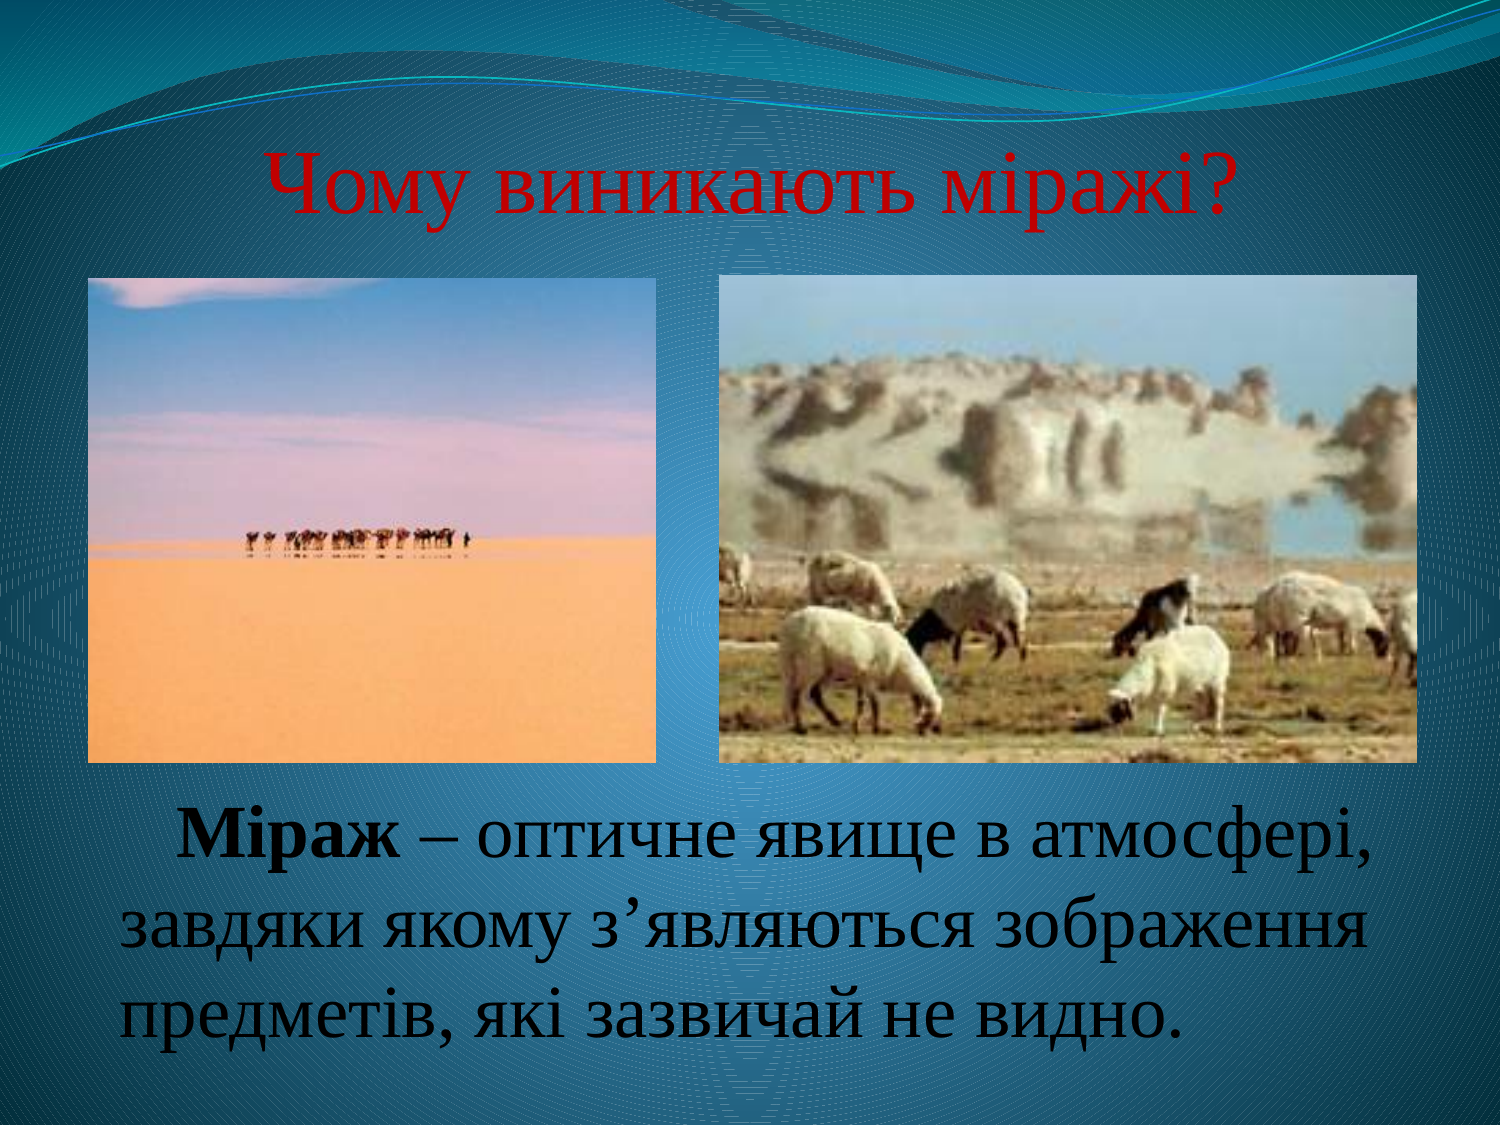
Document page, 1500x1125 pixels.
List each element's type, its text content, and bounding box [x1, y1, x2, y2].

title Чому виникають міражі? [88, 101, 1417, 232]
picture [719, 275, 1417, 764]
list Міраж – оптичне явище в атмосфері, завдяки якому з’являються зображення предметів, які зазвичай не видно. [111, 774, 1460, 1072]
picture [88, 278, 656, 764]
